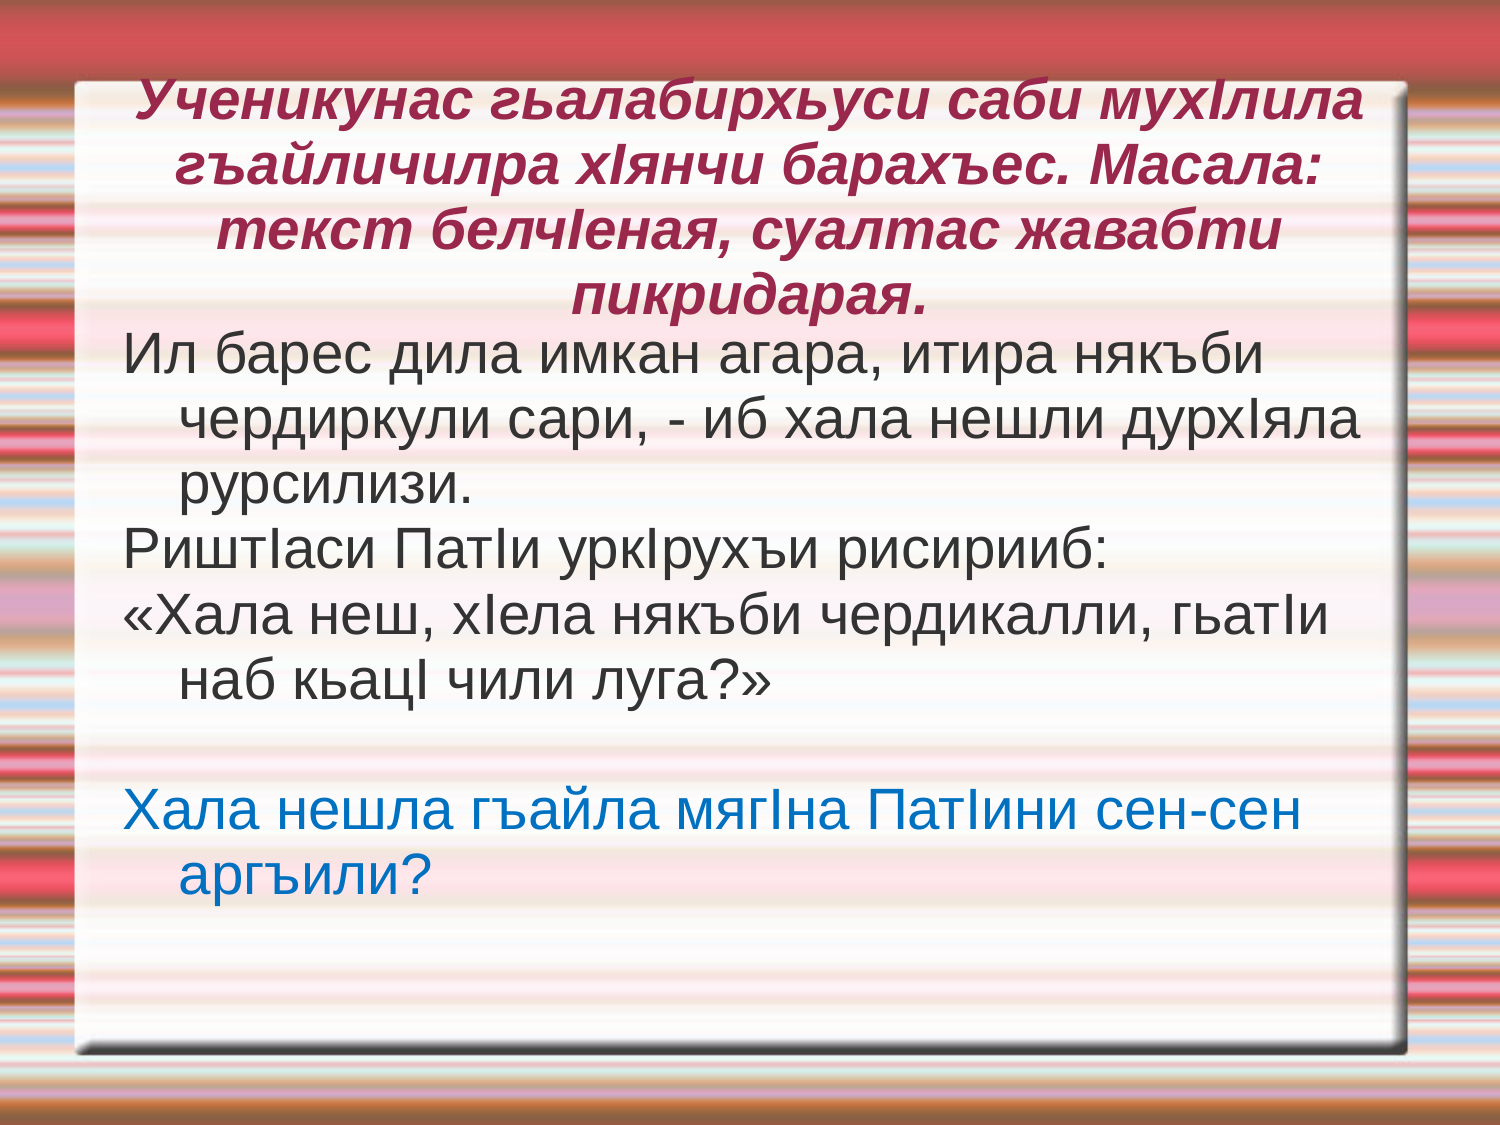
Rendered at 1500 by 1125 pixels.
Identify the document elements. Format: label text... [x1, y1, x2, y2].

title Ученикунас гьалабирхьуси саби мухIлила гъайличилра хIянчи барахъес. Масала: текст белчIеная, суалтас жавабти пикридарая. [109, 103, 1391, 292]
picture [0, 0, 1500, 1125]
list Ил барес дила имкан агара, итира някъби чердиркули сари, - иб хала нешли дурхIяла рурсилизи. РиштIаси ПатIи уркIрухъи рисирииб: «Хала неш, хIела някъби чердикалли, гьатIи наб кьацI чили луга?» Хала нешла гъайла мягIна ПатIини сен-сен аргъили? [122, 317, 1375, 1027]
